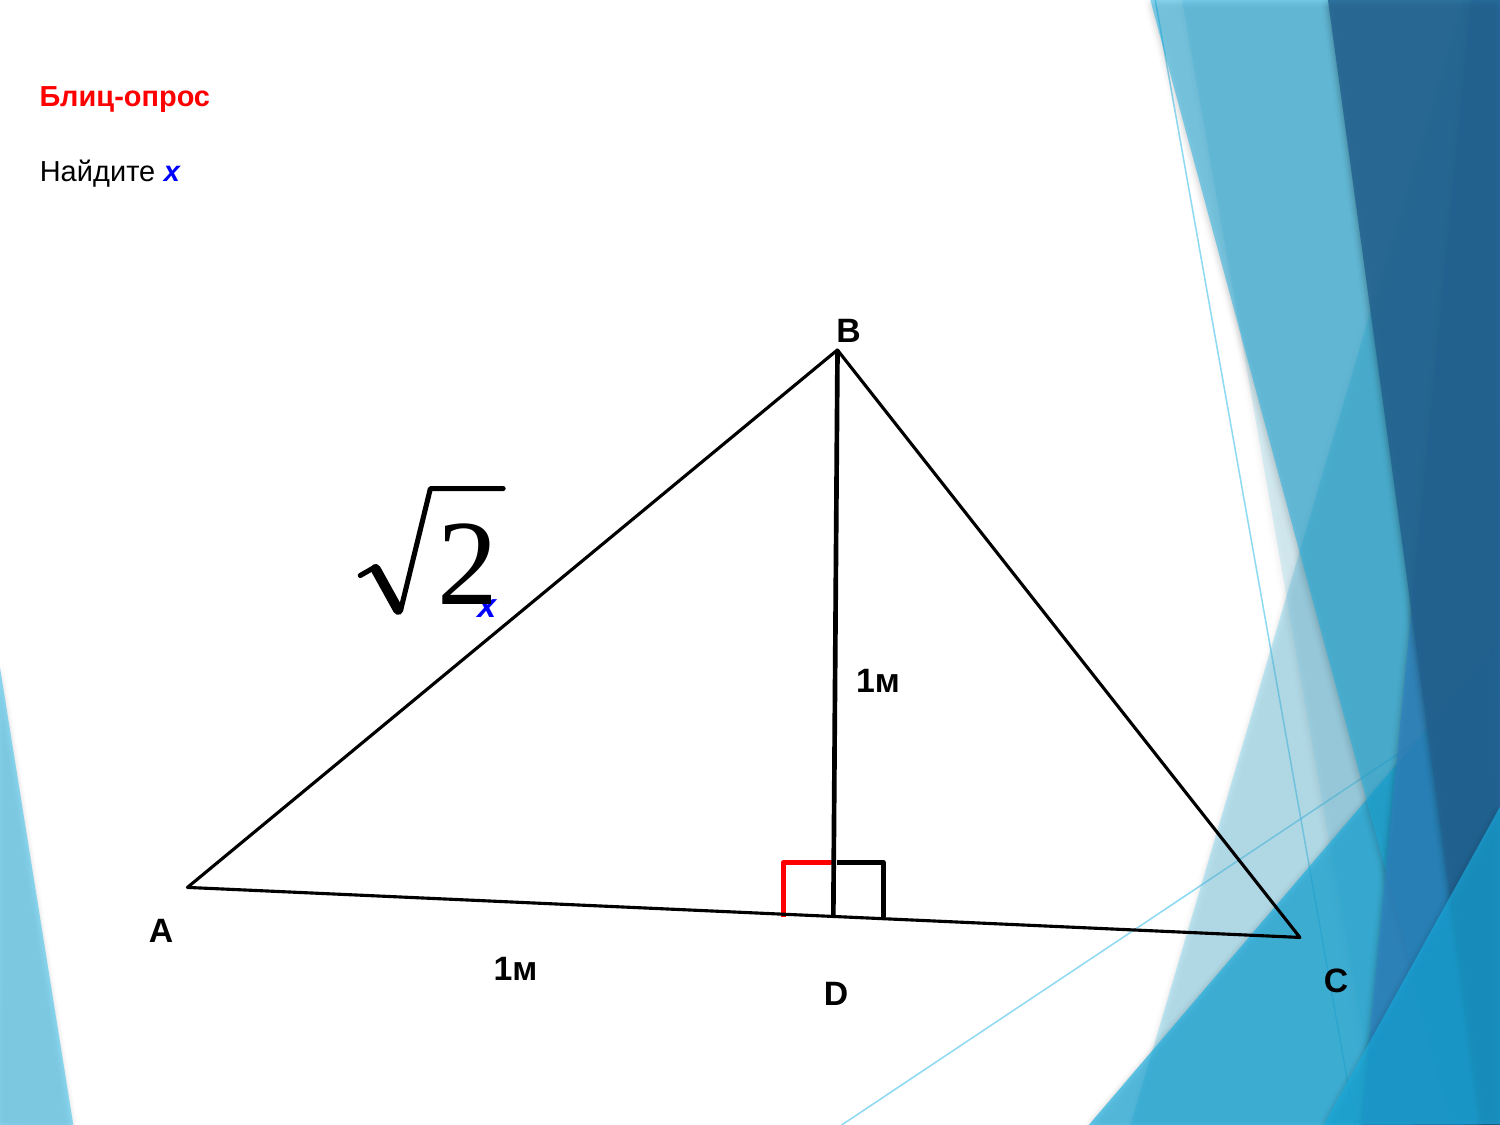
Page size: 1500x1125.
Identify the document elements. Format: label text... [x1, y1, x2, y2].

text_box [187, 350, 837, 917]
text_box D [809, 924, 864, 1020]
text_box В [821, 262, 876, 357]
text_box С [1309, 912, 1364, 1007]
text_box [336, 461, 531, 636]
text_box Блиц-опрос [24, 37, 1463, 114]
text_box [834, 350, 1300, 938]
text_box 1м [478, 900, 553, 995]
text_box Найдите х [24, 112, 1475, 189]
text_box А [134, 862, 189, 957]
